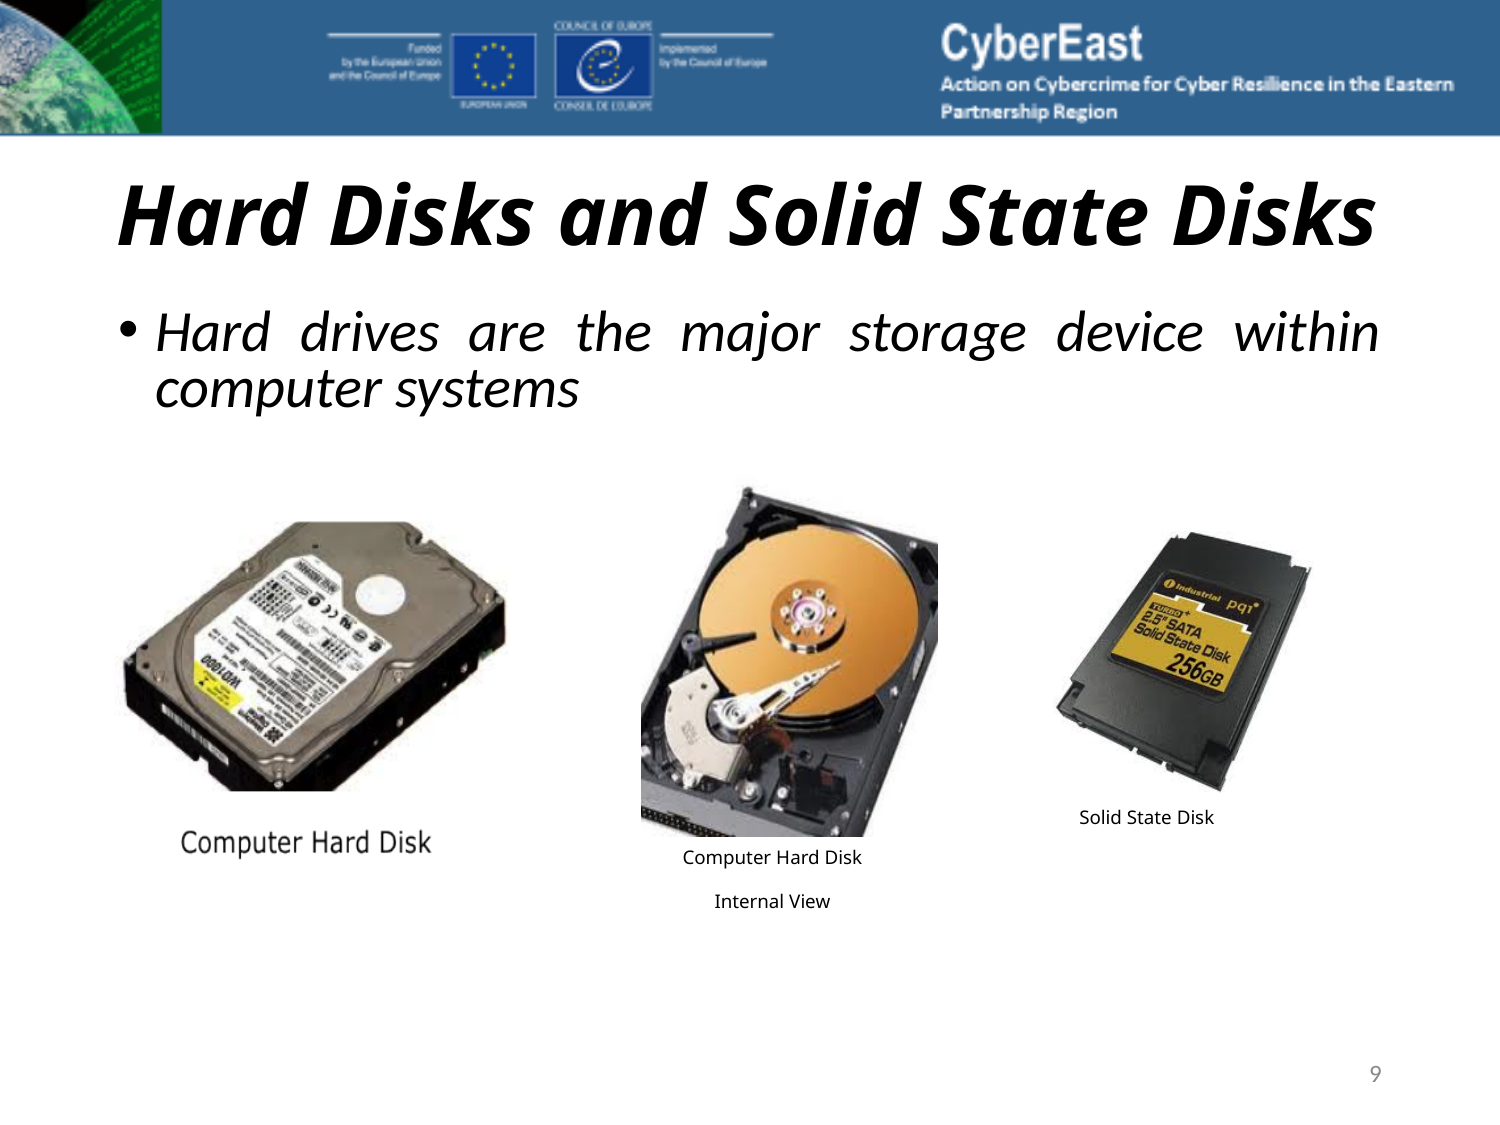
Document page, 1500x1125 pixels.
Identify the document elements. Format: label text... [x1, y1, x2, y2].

picture [0, 0, 1500, 1125]
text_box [641, 471, 938, 928]
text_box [1053, 531, 1314, 849]
list Hard drives are the major storage device within computer systems [103, 299, 1397, 1014]
title Hard Disks and Solid State Disks [101, 110, 1396, 328]
slide_number 9 [1059, 1042, 1397, 1103]
